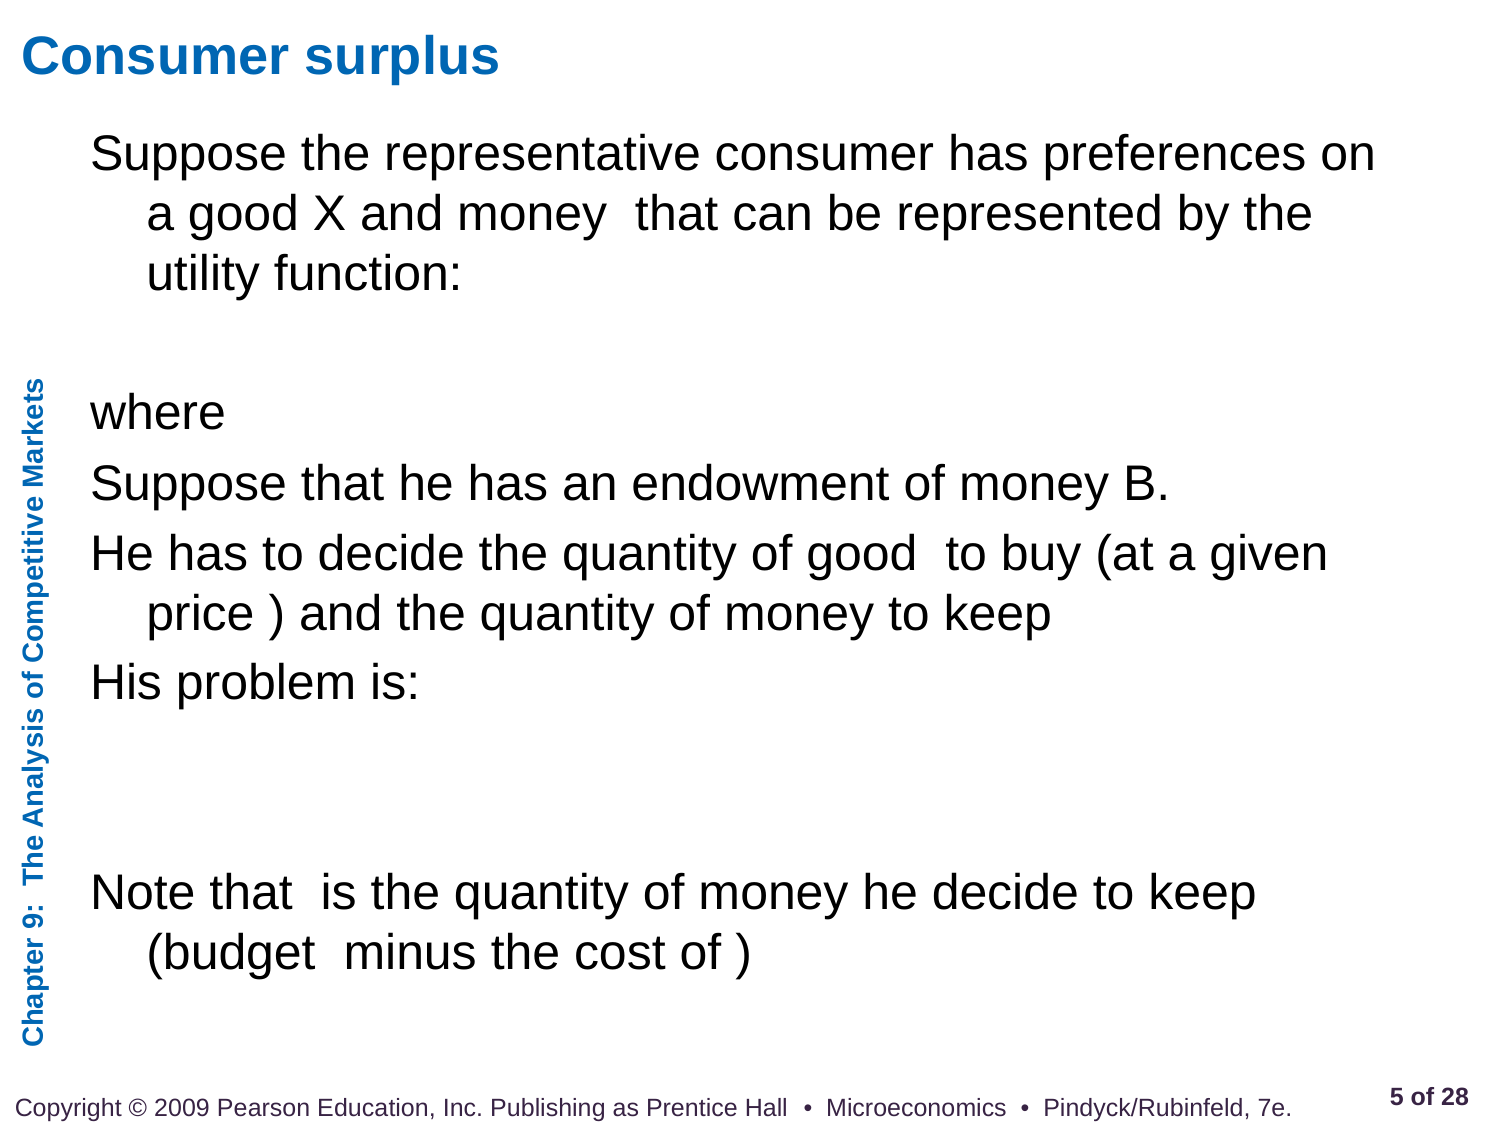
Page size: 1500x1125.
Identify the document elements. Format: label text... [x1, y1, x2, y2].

title Consumer surplus [6, 12, 1469, 93]
